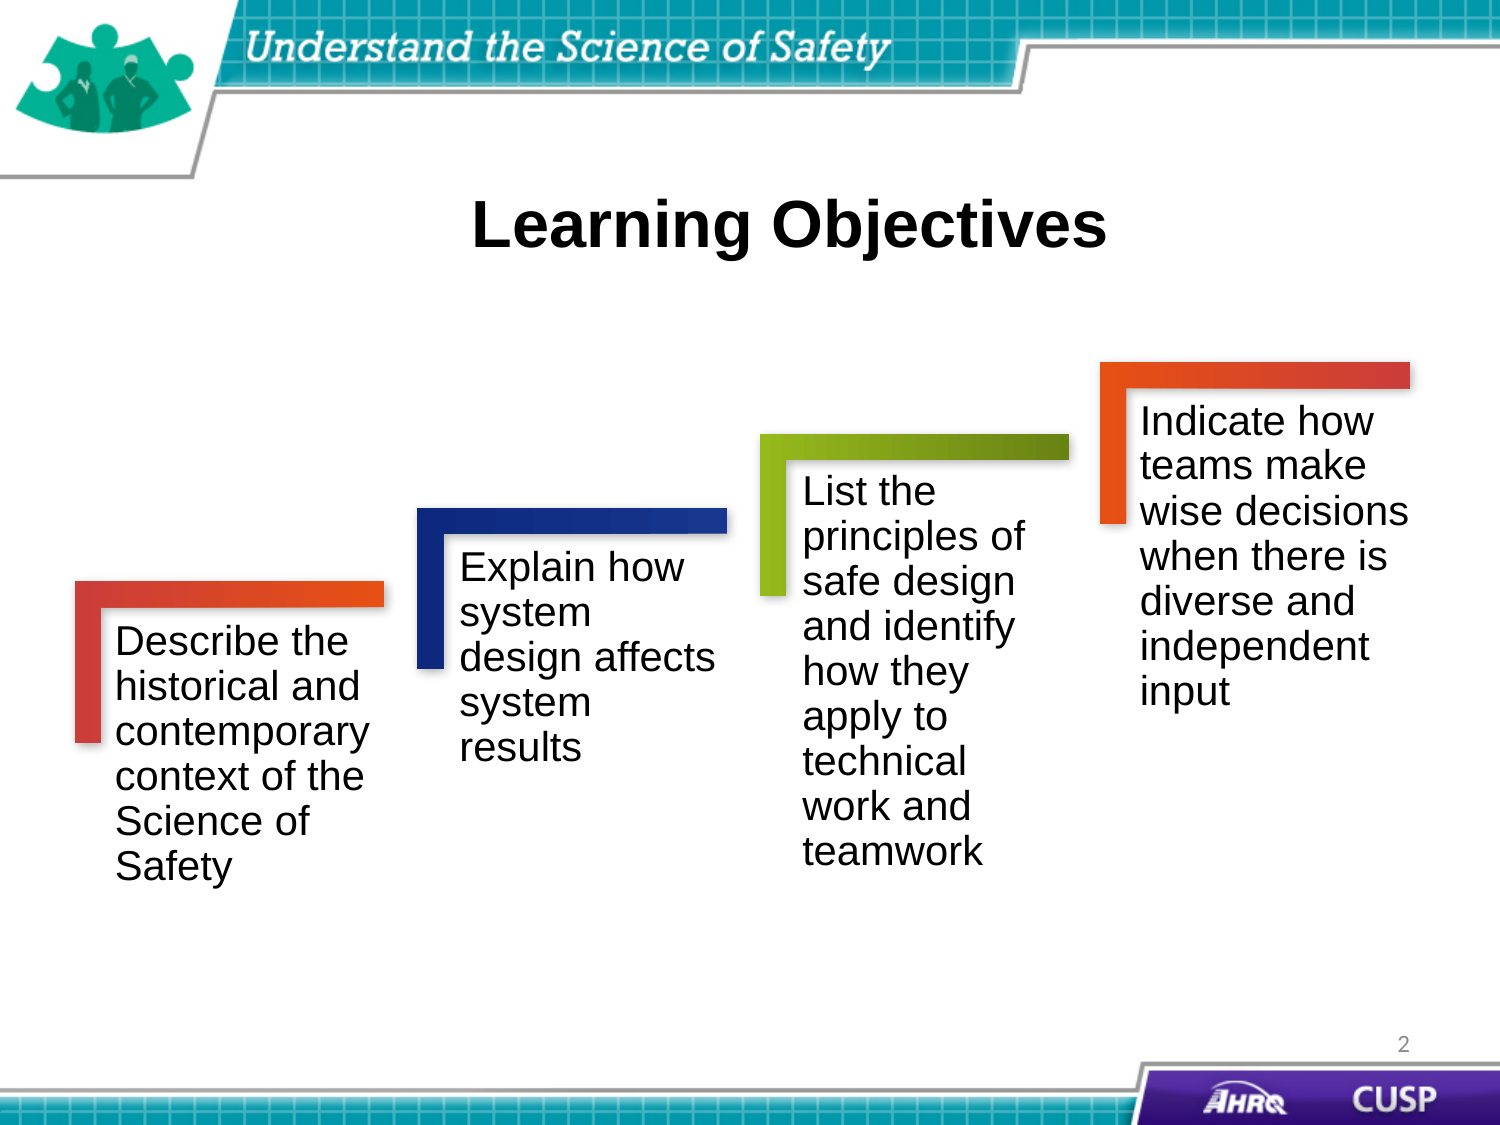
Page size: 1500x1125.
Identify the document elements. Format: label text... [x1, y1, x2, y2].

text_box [74, 361, 1438, 901]
slide_number 2 [1074, 1012, 1425, 1073]
title Learning Objectives [152, 99, 1428, 342]
picture [0, 0, 1500, 1125]
